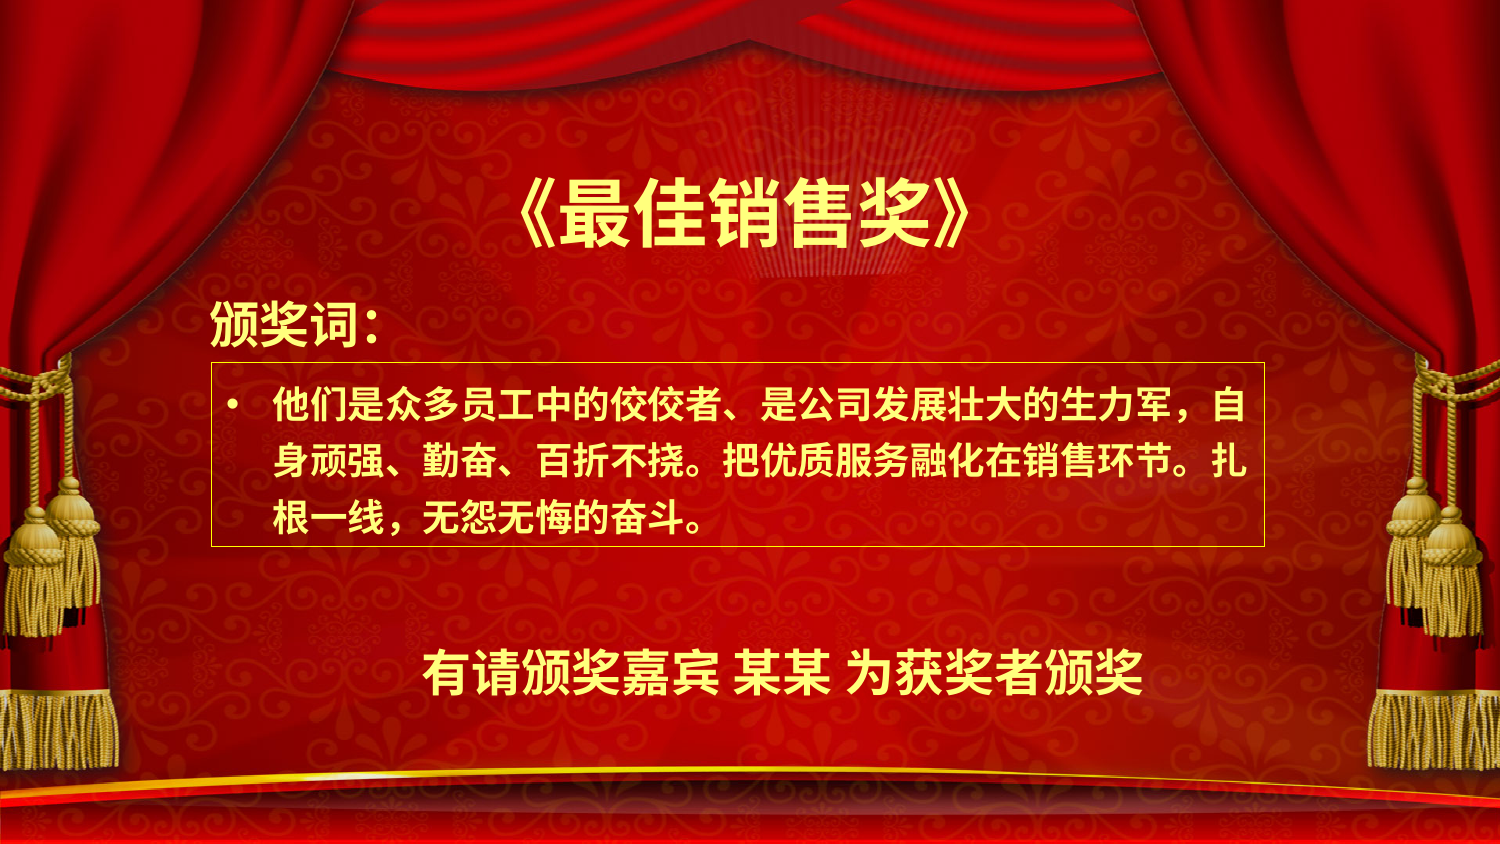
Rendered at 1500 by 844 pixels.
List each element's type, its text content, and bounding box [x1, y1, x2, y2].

text_box 他们是众多员工中的佼佼者、是公司发展壮大的生力军，自身顽强、勤奋、百折不挠。把优质服务融化在销售环节。扎根一线，无怨无悔的奋斗。 [211, 362, 1265, 547]
text_box 颁奖词： [171, 286, 449, 362]
text_box 有请颁奖嘉宾 某某 为获奖者颁奖 [348, 634, 1218, 710]
picture [0, 0, 1500, 844]
text_box 《最佳销售奖》 [385, 158, 1105, 264]
